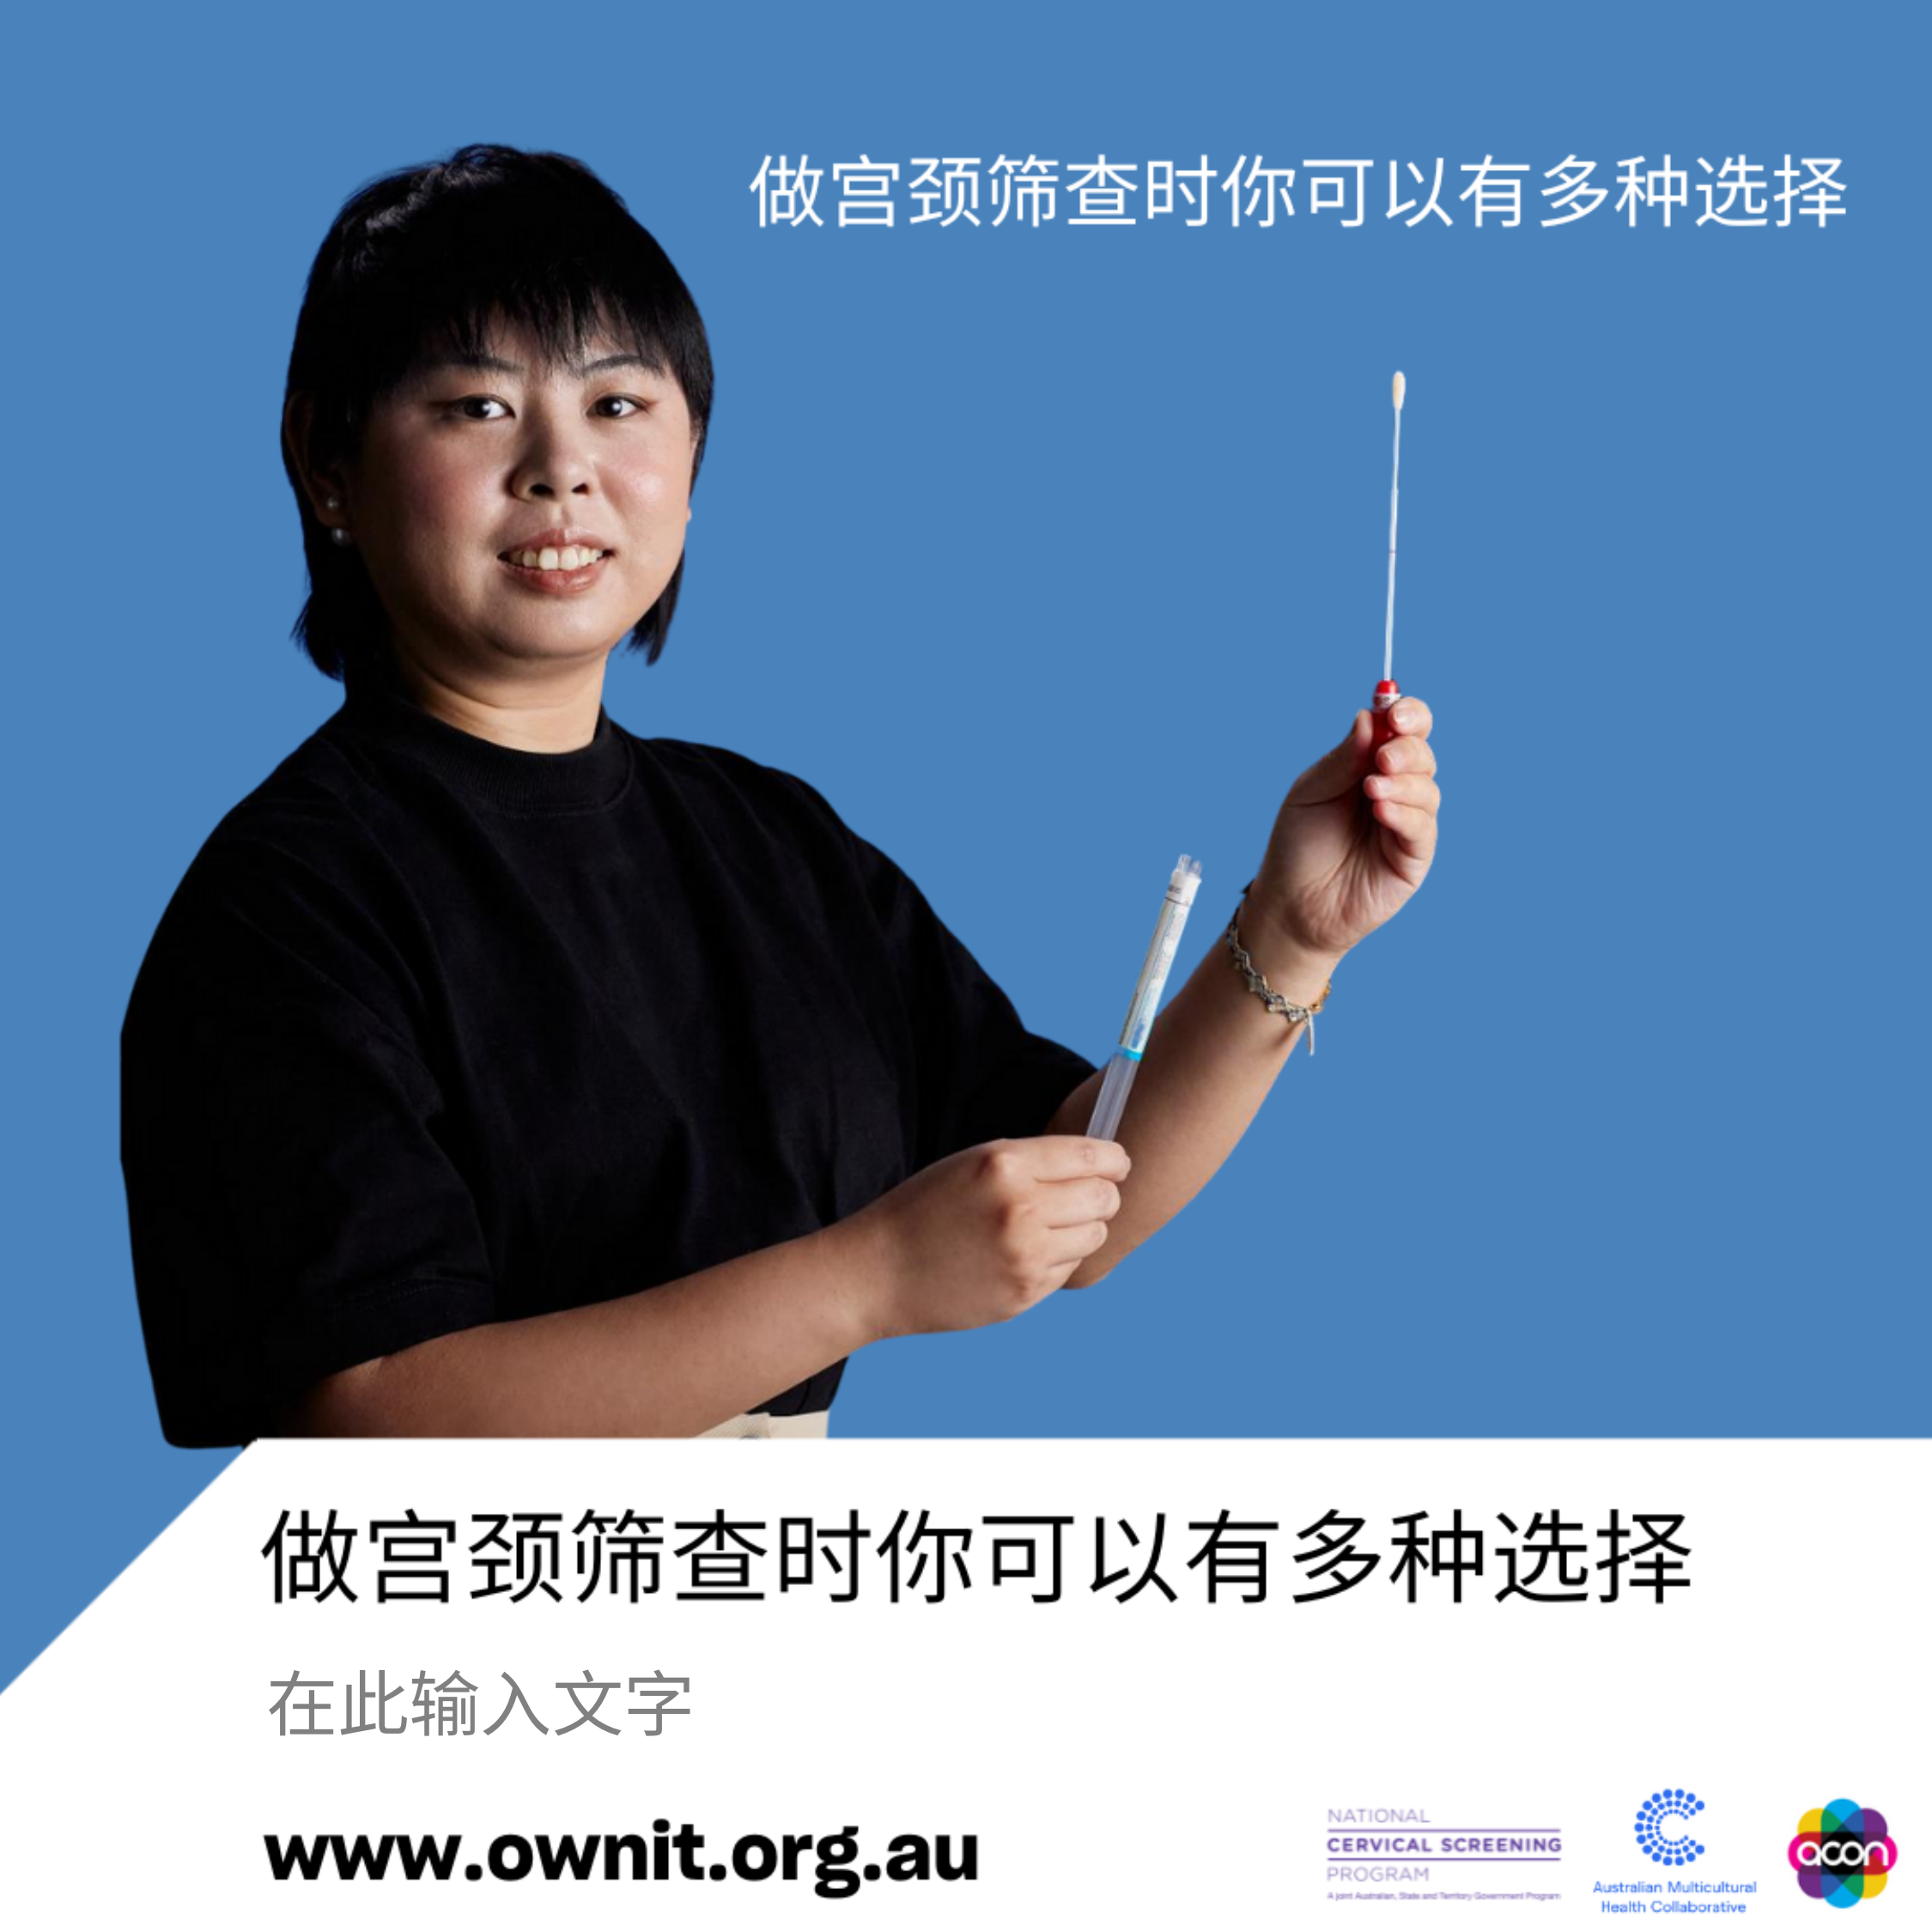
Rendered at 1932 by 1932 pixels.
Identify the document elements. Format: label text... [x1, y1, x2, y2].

text_box 在此输入文字 [253, 1652, 1220, 1751]
picture [0, 0, 1932, 1932]
